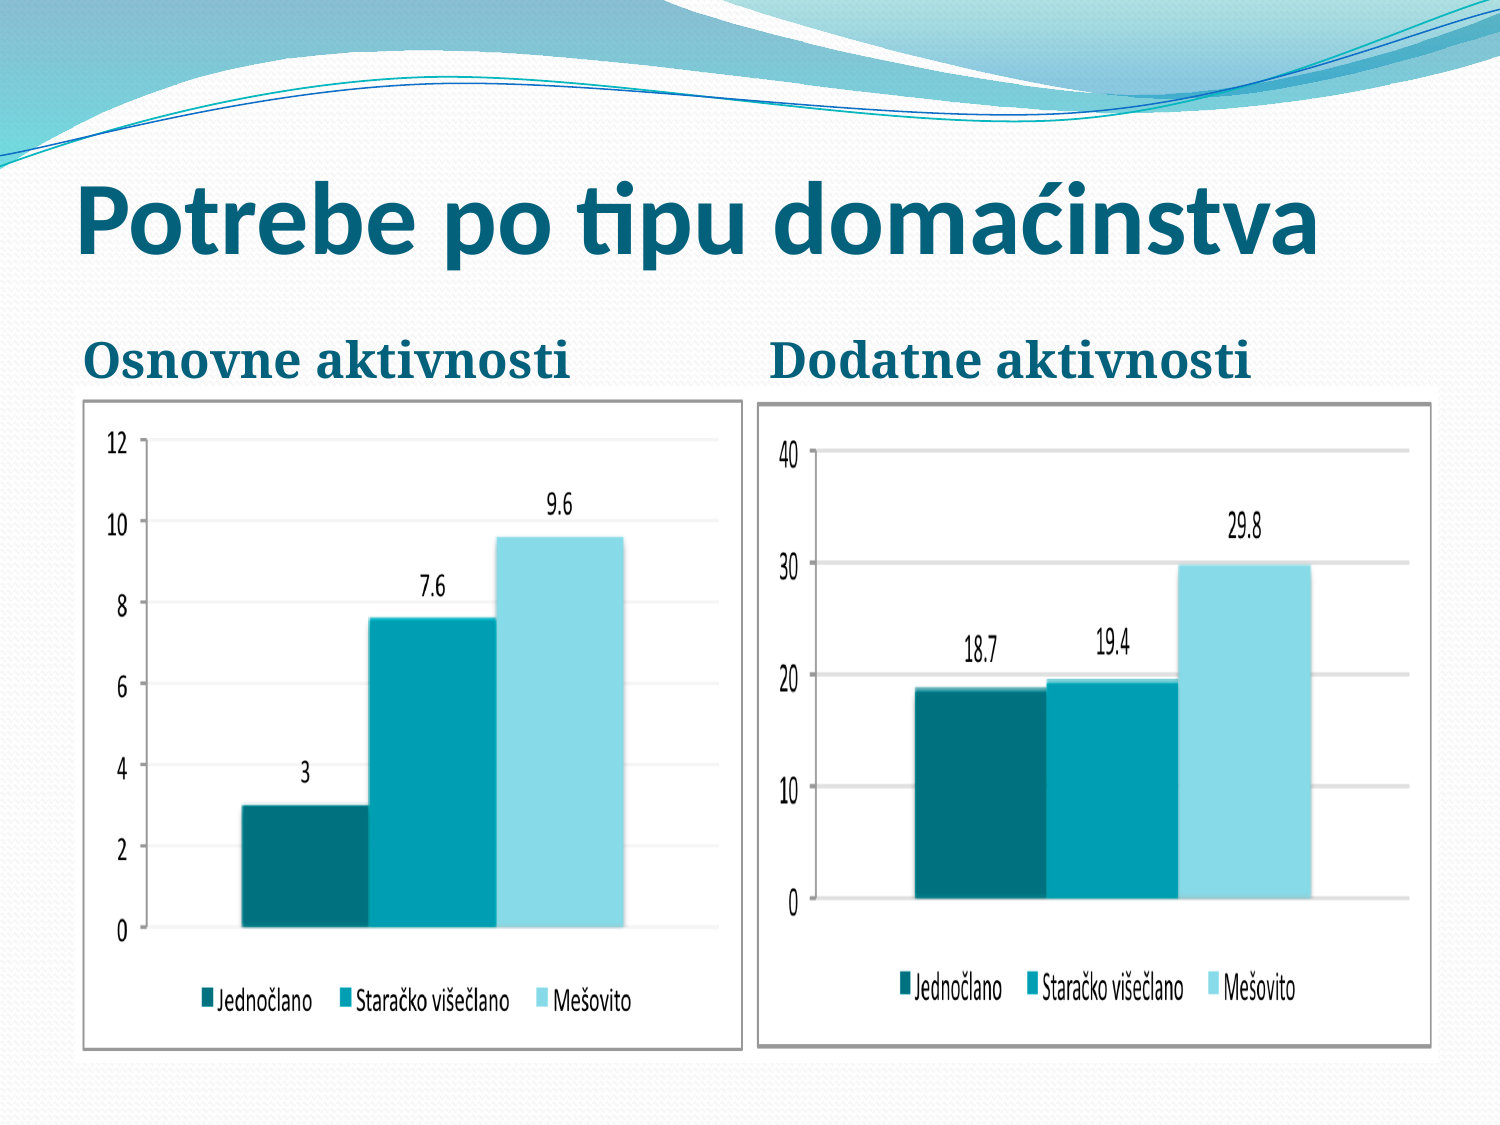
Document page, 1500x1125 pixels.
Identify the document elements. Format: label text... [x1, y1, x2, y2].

list Osnovne aktivnosti [75, 304, 738, 387]
list Dodatne aktivnosti [761, 305, 1425, 386]
picture [74, 387, 1438, 1063]
title Potrebe po tipu domaćinstva [75, 87, 1475, 275]
